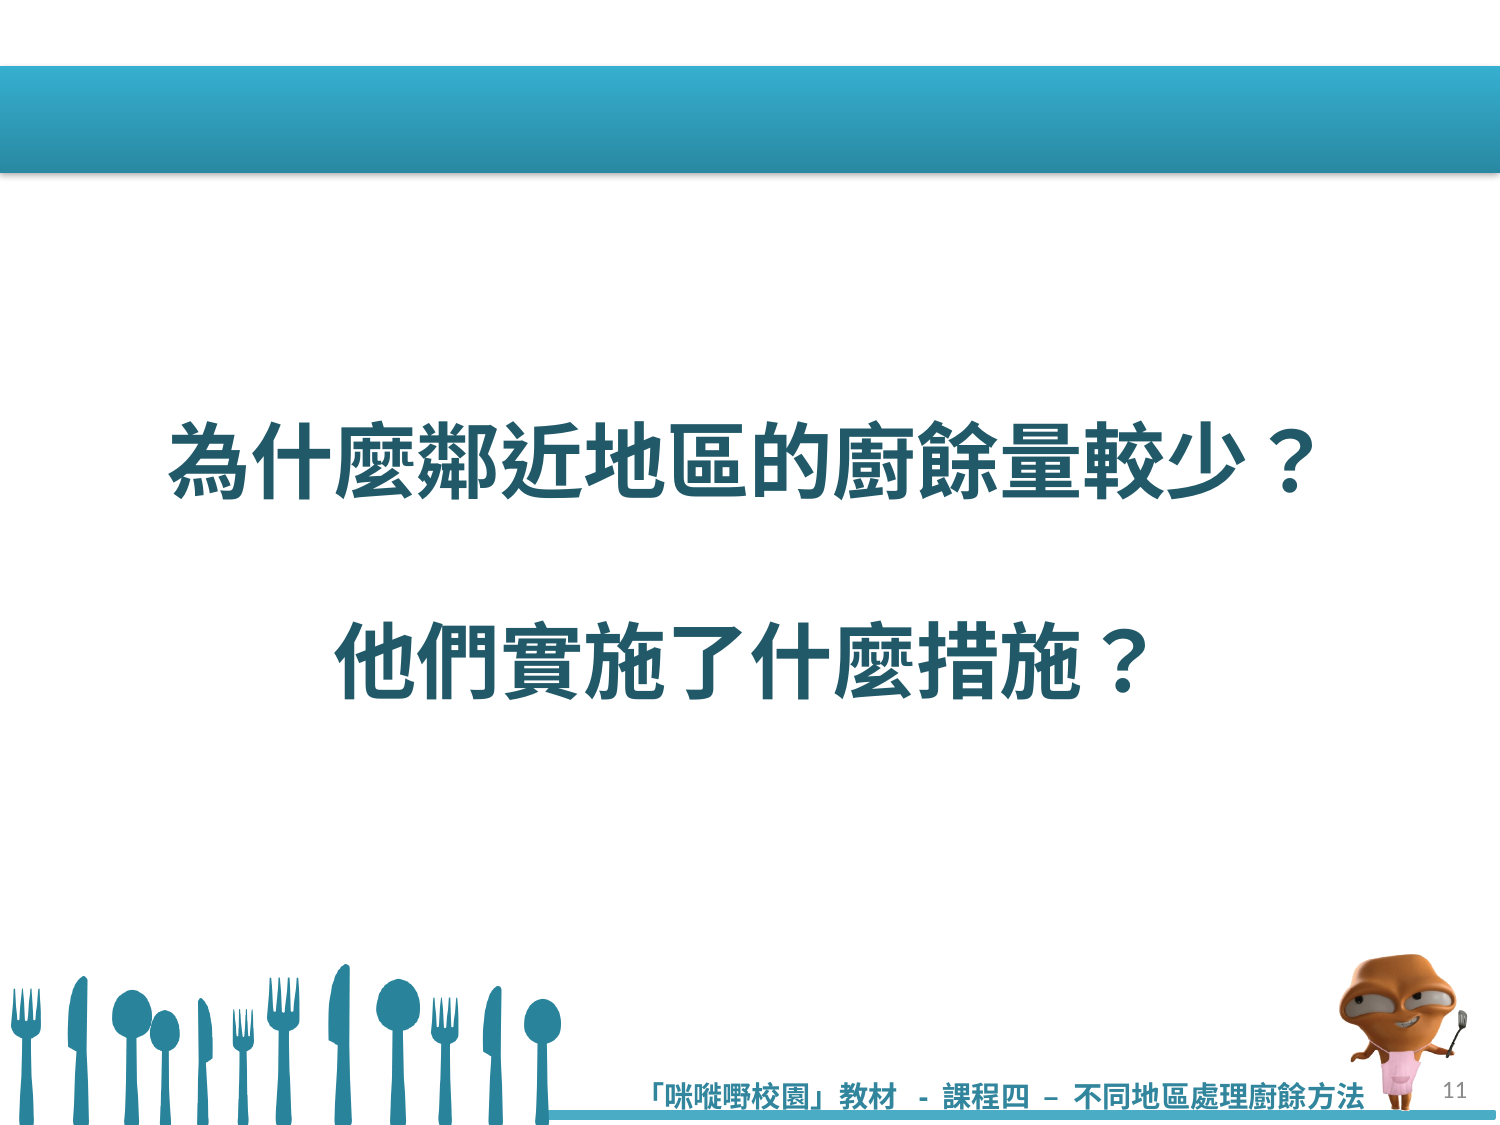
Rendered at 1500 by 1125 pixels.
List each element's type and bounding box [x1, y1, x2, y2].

text_box [0, 66, 1500, 1125]
